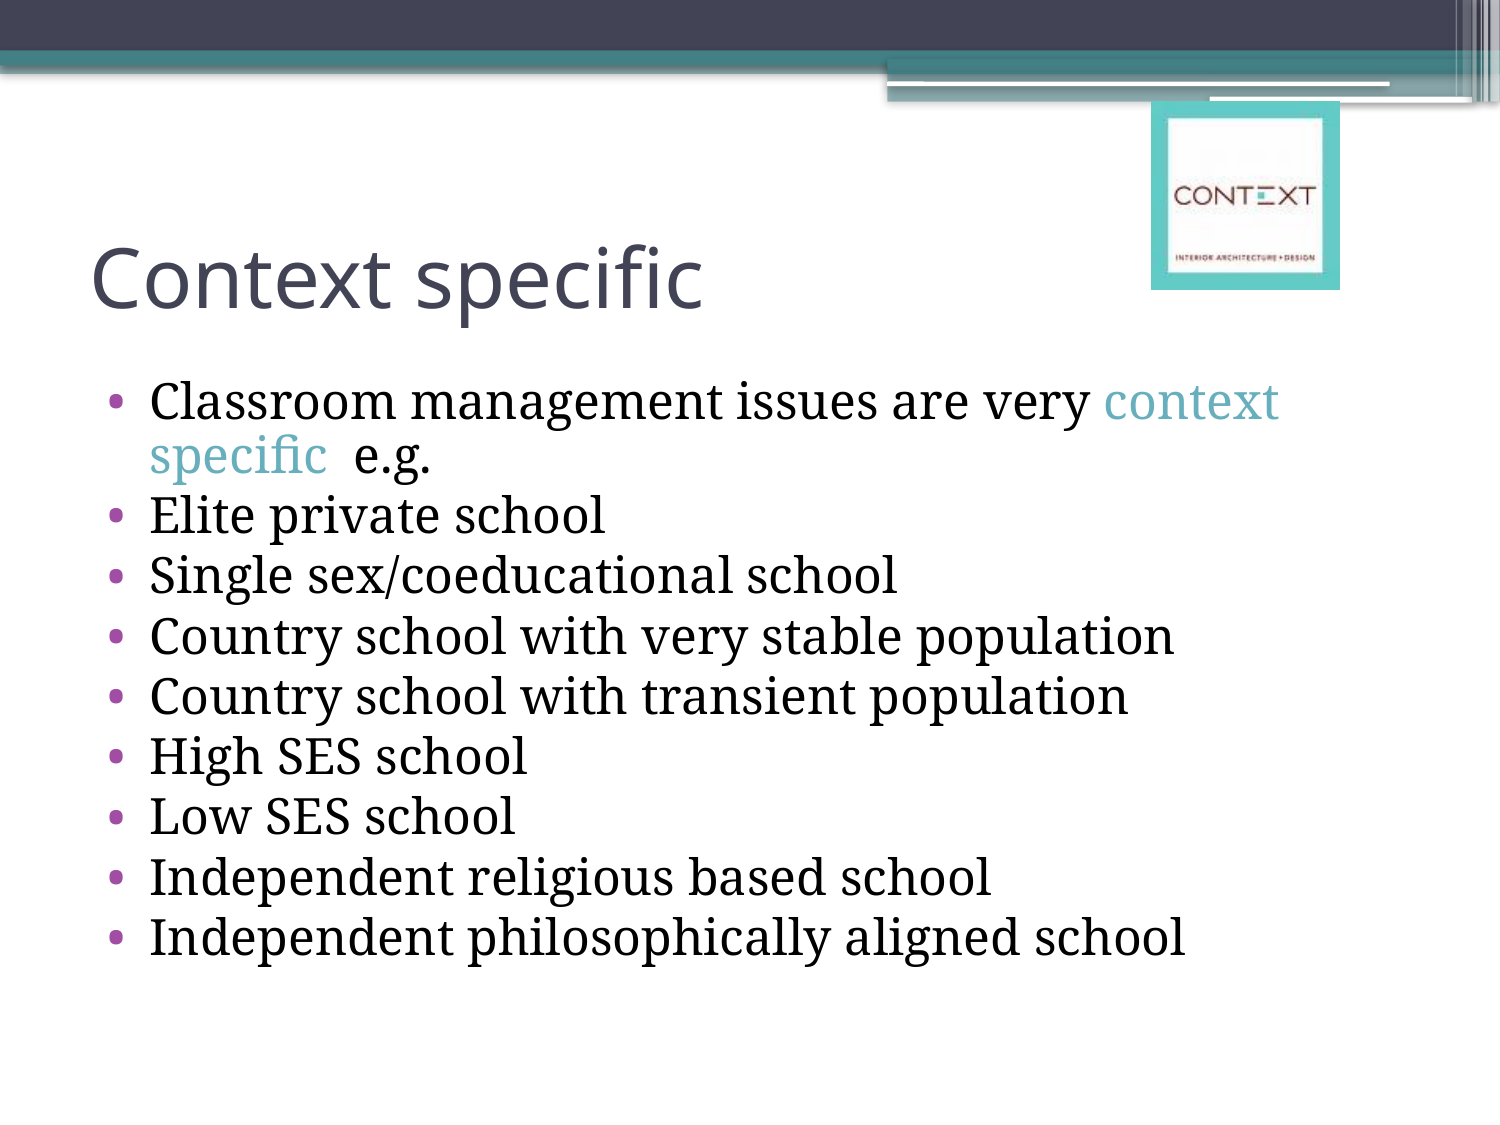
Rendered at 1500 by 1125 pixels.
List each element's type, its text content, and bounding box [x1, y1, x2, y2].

list Classroom management issues are very context specific e.g. Elite private school Single sex/coeducational school Country school with very stable population Country school with transient population High SES school Low SES school Independent religious based school Independent philosophically aligned school [75, 368, 1425, 1079]
picture [1151, 101, 1340, 290]
title Context specific [75, 187, 1425, 363]
